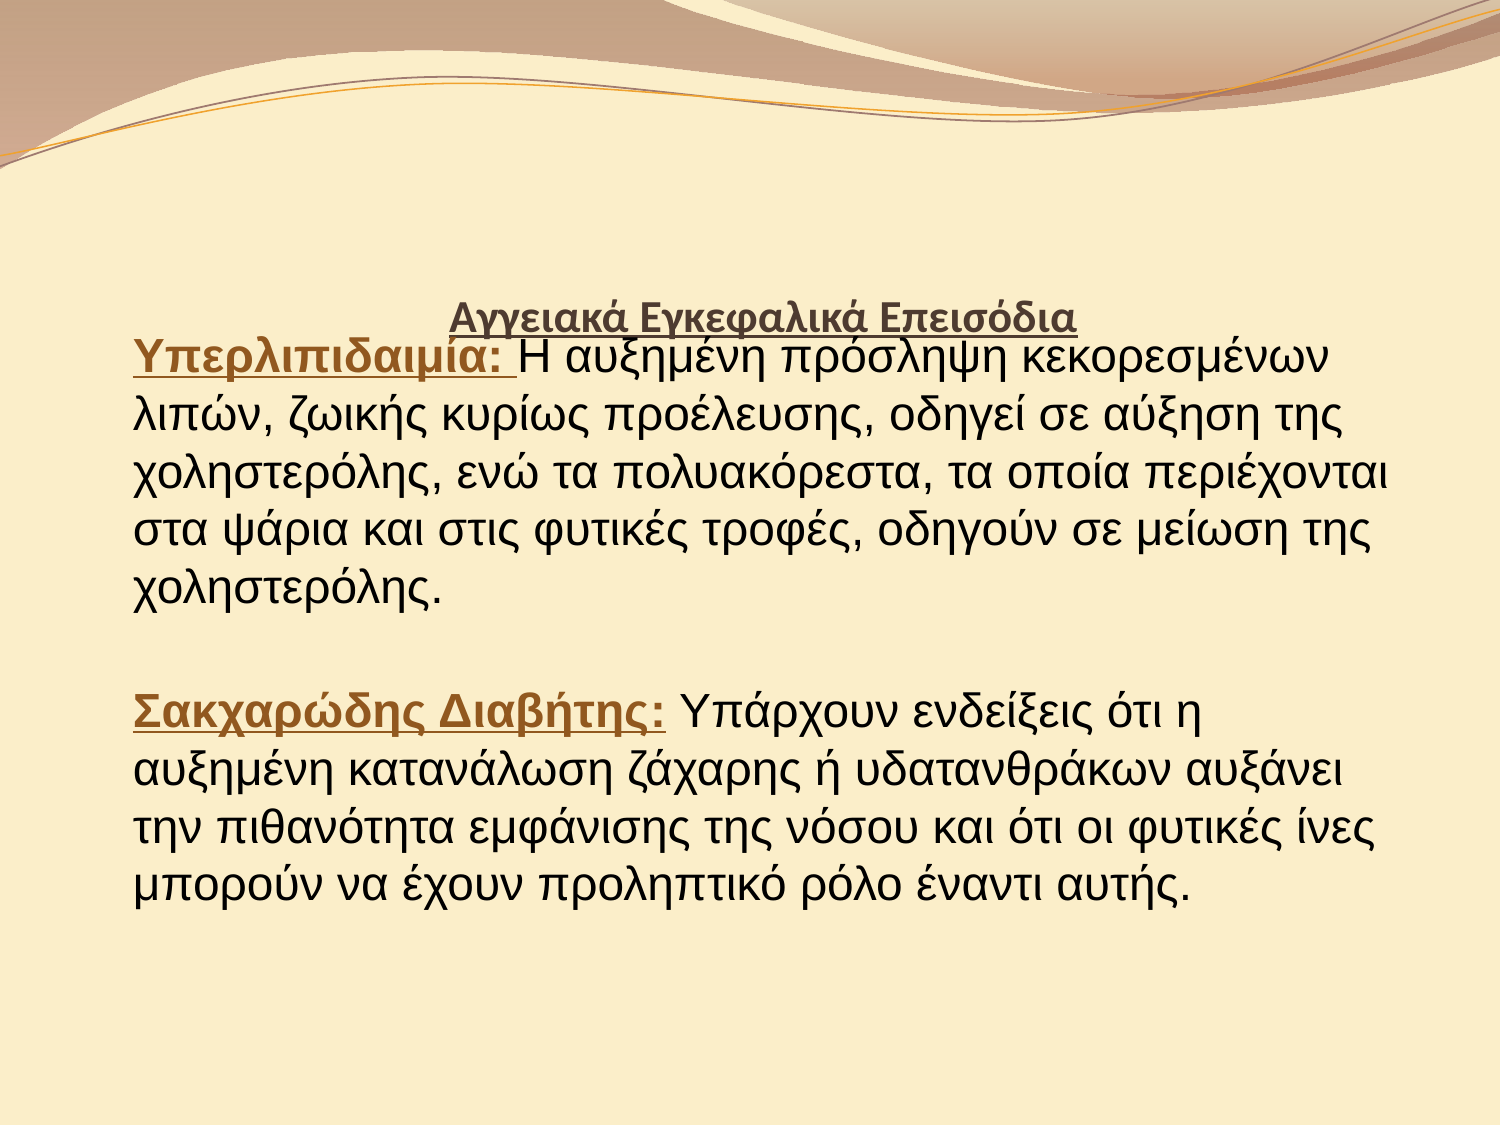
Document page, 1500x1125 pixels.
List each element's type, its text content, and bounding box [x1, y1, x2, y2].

title Αγγειακά Εγκεφαλικά Επεισόδια [88, 278, 1439, 467]
list Υπερλιπιδαιμία: Η αυξημένη πρόσληψη κεκορεσμένων λιπών, ζωικής κυρίως προέλευσης, οδηγεί σε αύξηση της χοληστερόλης, ενώ τα πολυακόρεστα, τα οποία περιέχονται στα ψάρια και στις φυτικές τροφές, οδηγούν σε μείωση της χοληστερόλης. Σακχαρώδης Διαβήτης: Υπάρχουν ενδείξεις ότι η αυξημένη κατανάλωση ζάχαρης ή υδατανθράκων αυξάνει την πιθανότητα εμφάνισης της νόσου και ότι οι φυτικές ίνες μπορούν να έχουν προληπτικό ρόλο έναντι αυτής. [75, 317, 1425, 1038]
